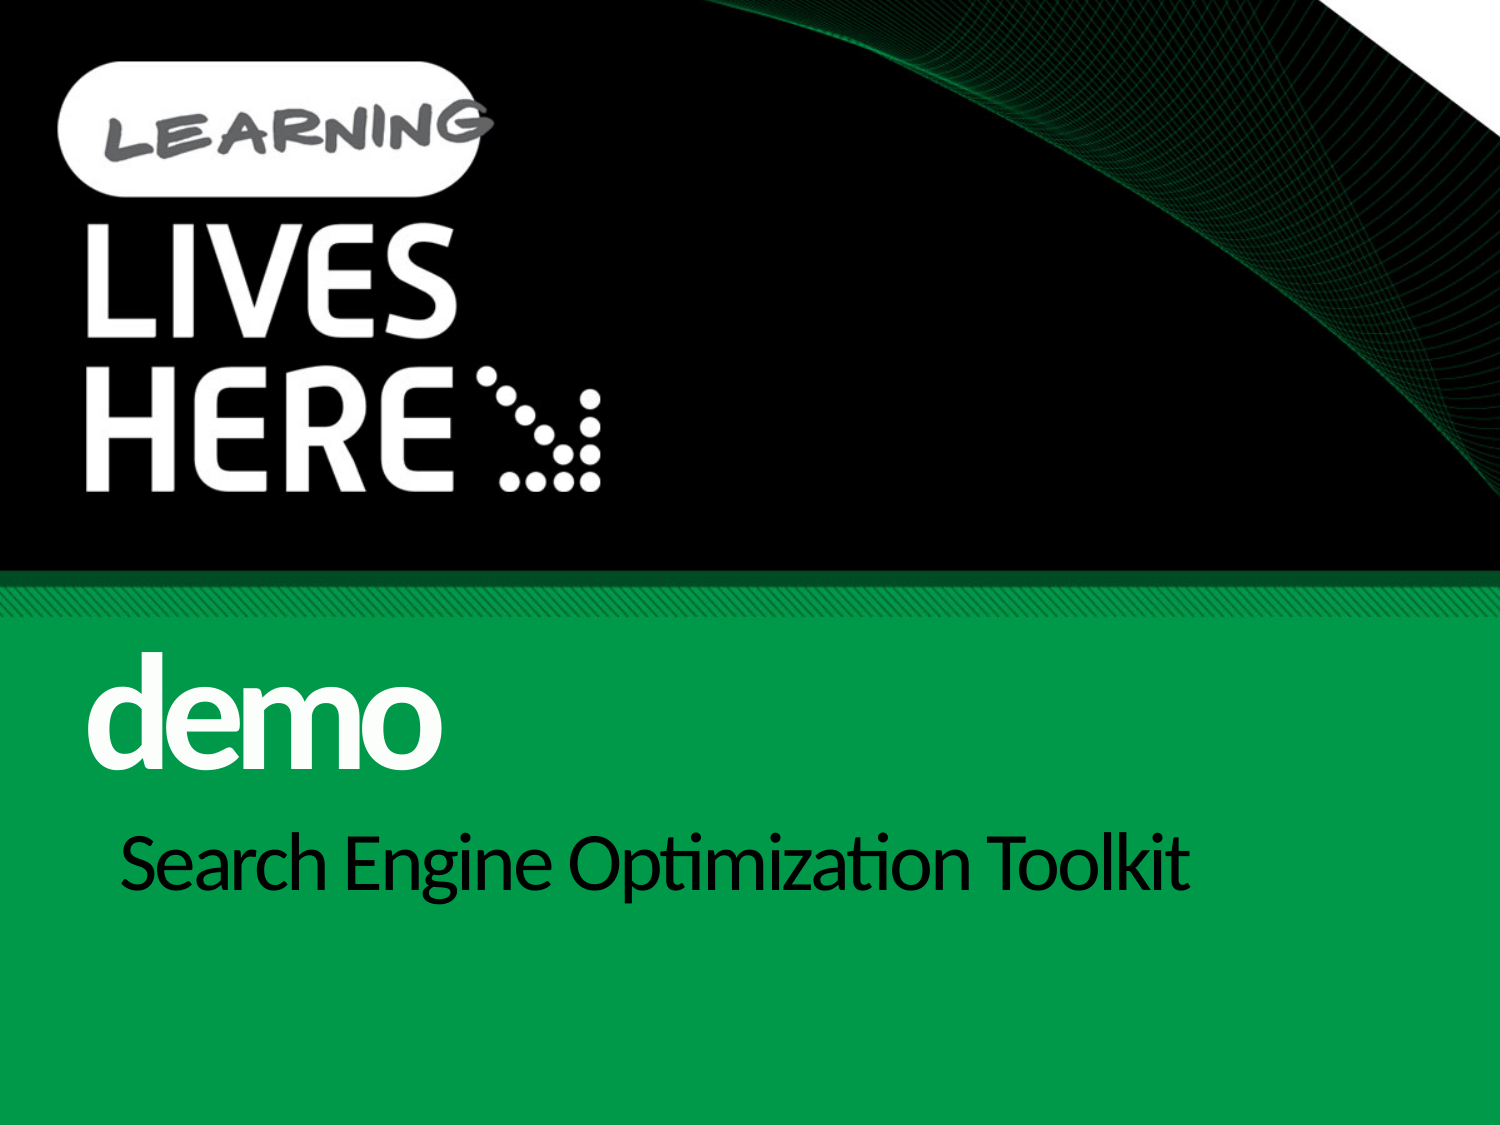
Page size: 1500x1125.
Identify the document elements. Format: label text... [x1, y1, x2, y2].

list demo [83, 625, 1344, 800]
title Search Engine Optimization Toolkit [119, 818, 1375, 943]
picture [0, 0, 1500, 1125]
